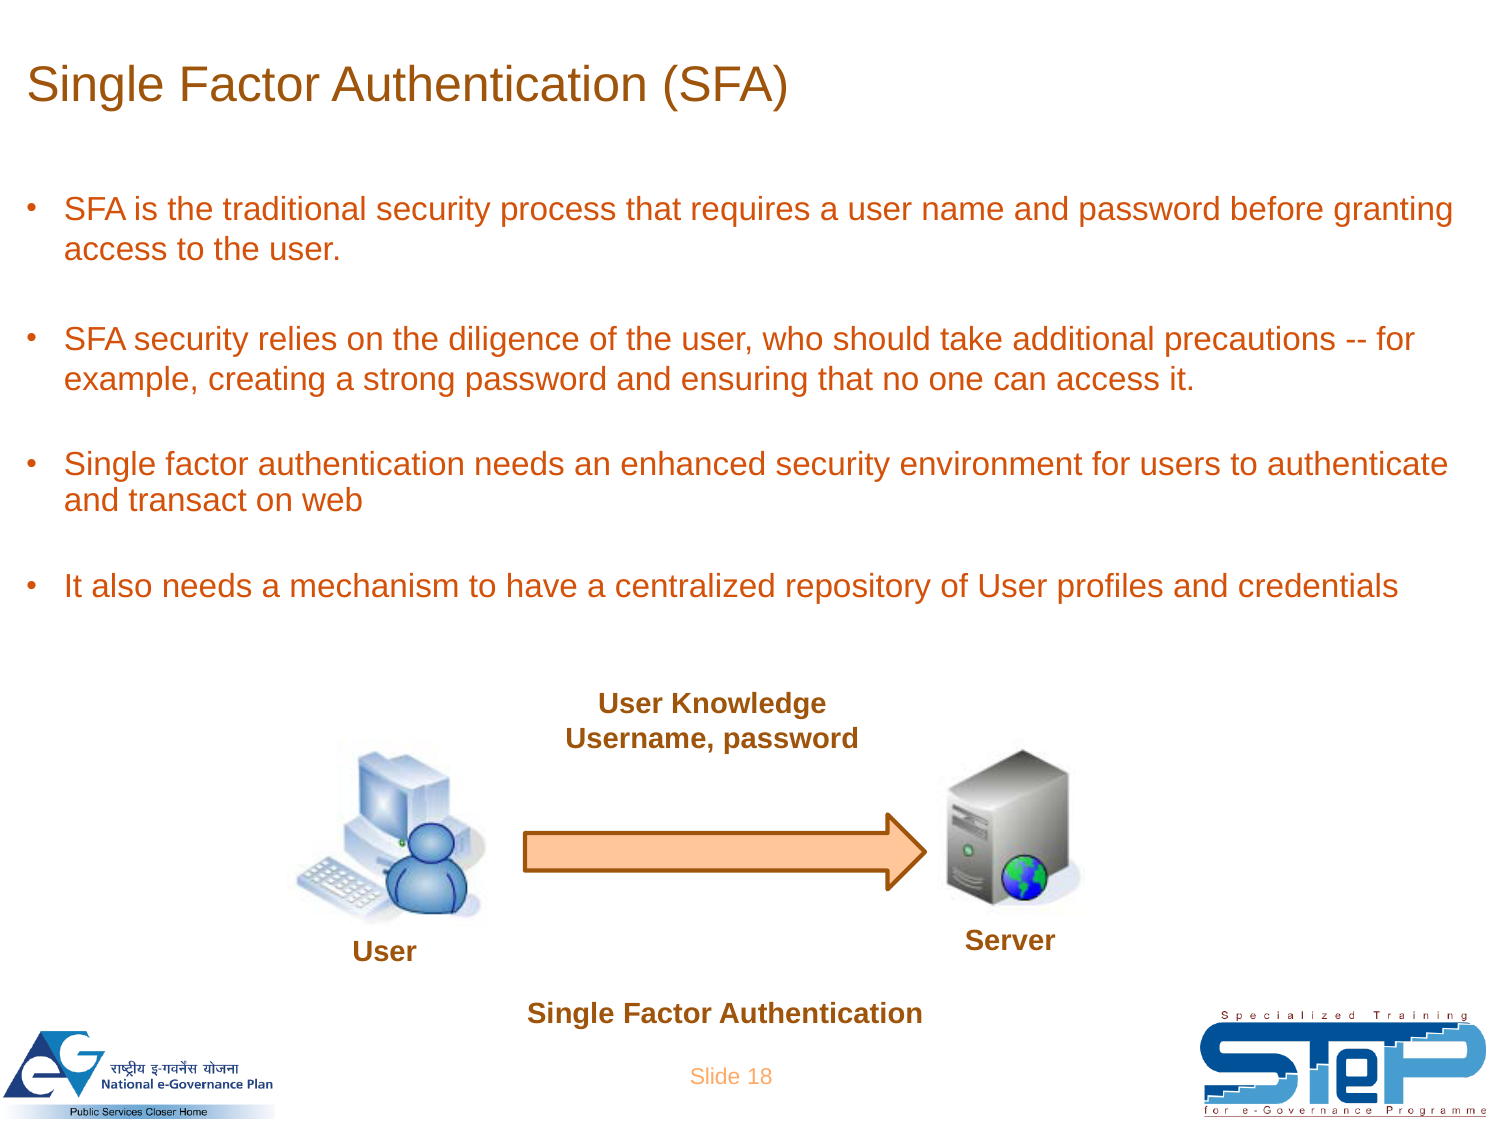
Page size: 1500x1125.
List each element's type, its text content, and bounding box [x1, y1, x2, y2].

title Single Factor Authentication (SFA) [26, 50, 1472, 176]
picture [1200, 1011, 1486, 1117]
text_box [287, 676, 1151, 1038]
list SFA is the traditional security process that requires a user name and password before granting access to the user. SFA security relies on the diligence of the user, who should take additional precautions -- for example, creating a strong password and ensuring that no one can access it. Single factor authentication needs an enhanced security environment for users to authenticate and transact on web It also needs a mechanism to have a centralized repository of User profiles and credentials [26, 187, 1474, 626]
picture [2, 1031, 275, 1119]
